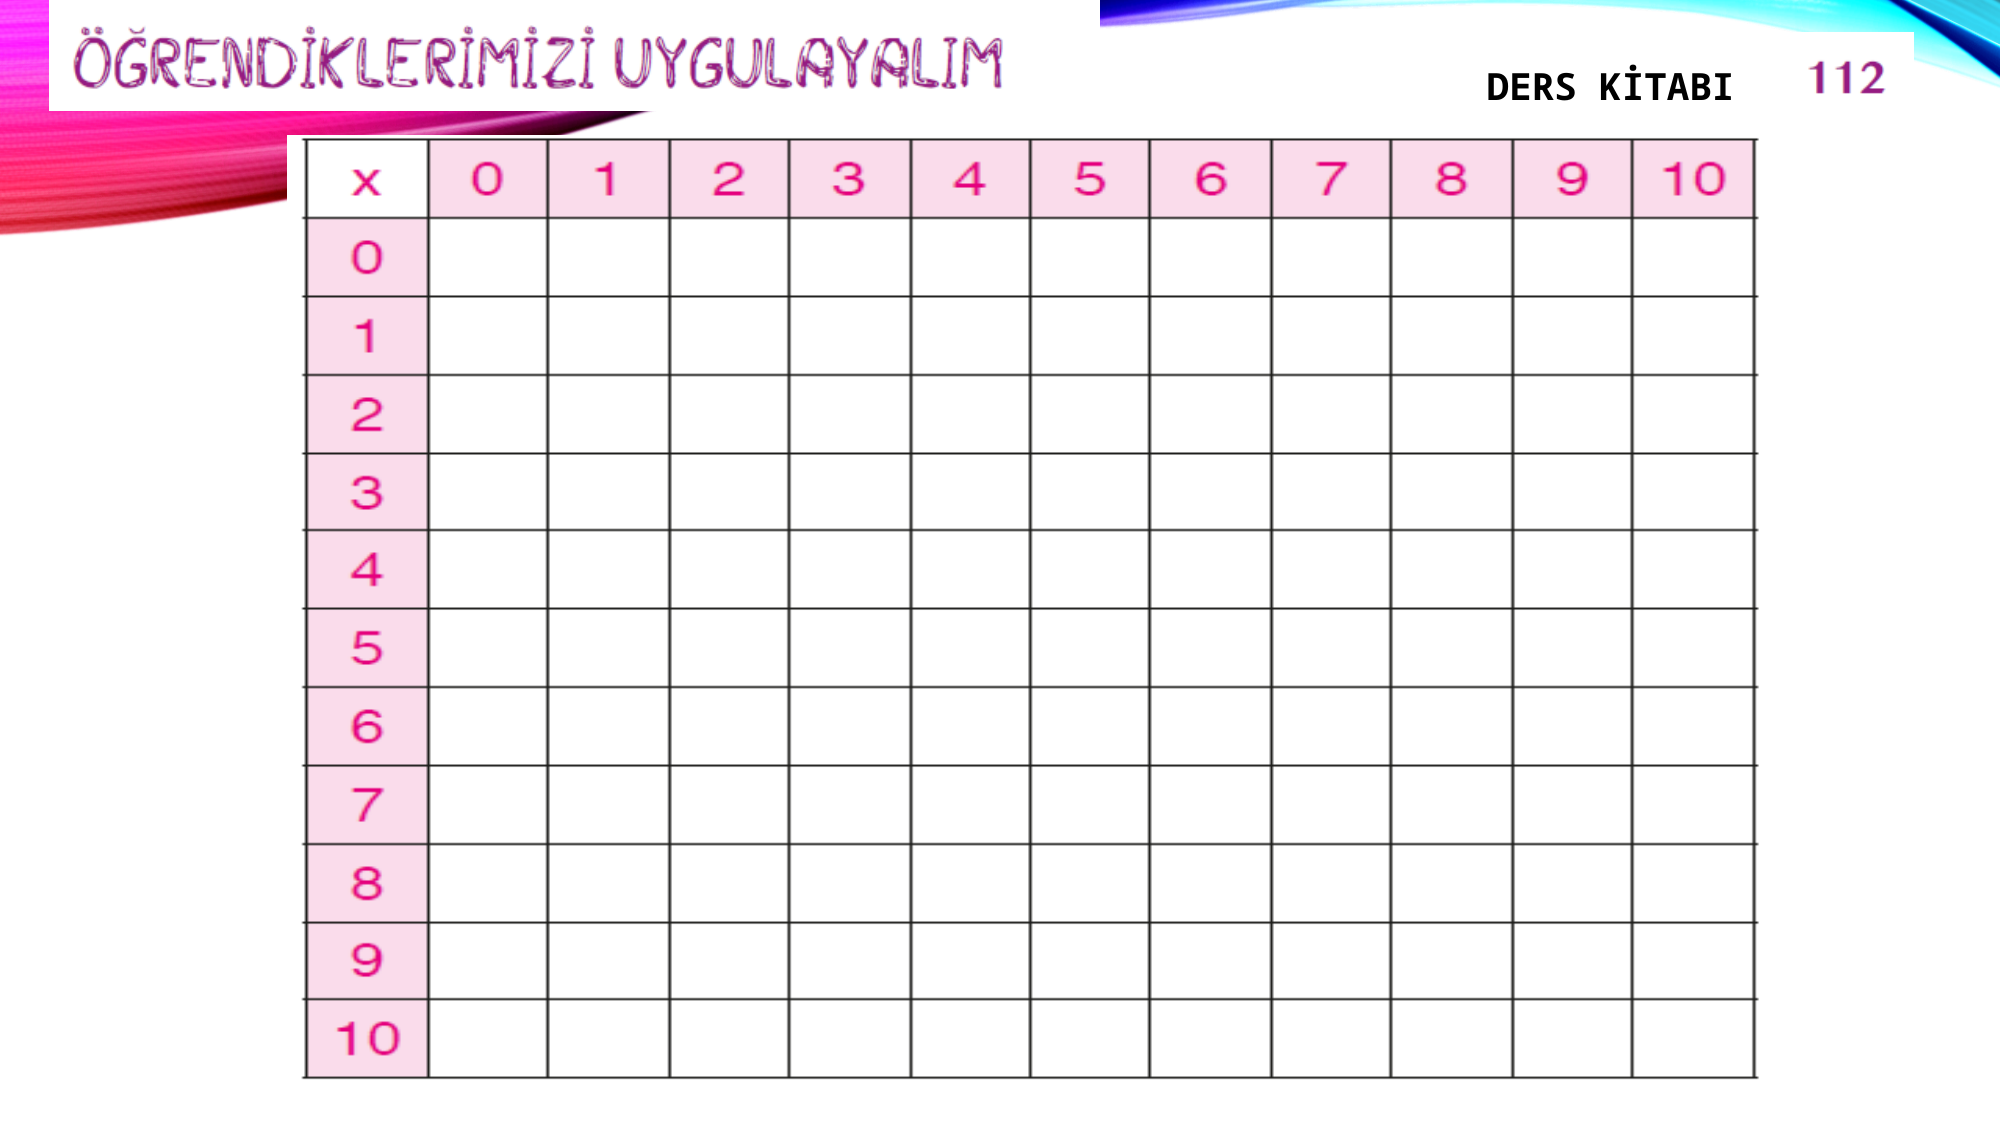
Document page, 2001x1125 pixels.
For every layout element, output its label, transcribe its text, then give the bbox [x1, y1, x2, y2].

picture [1910, 0, 2000, 45]
text_box DERS KİTABI [1472, 55, 1778, 116]
picture [0, 0, 2000, 1088]
picture [1890, 0, 2000, 75]
